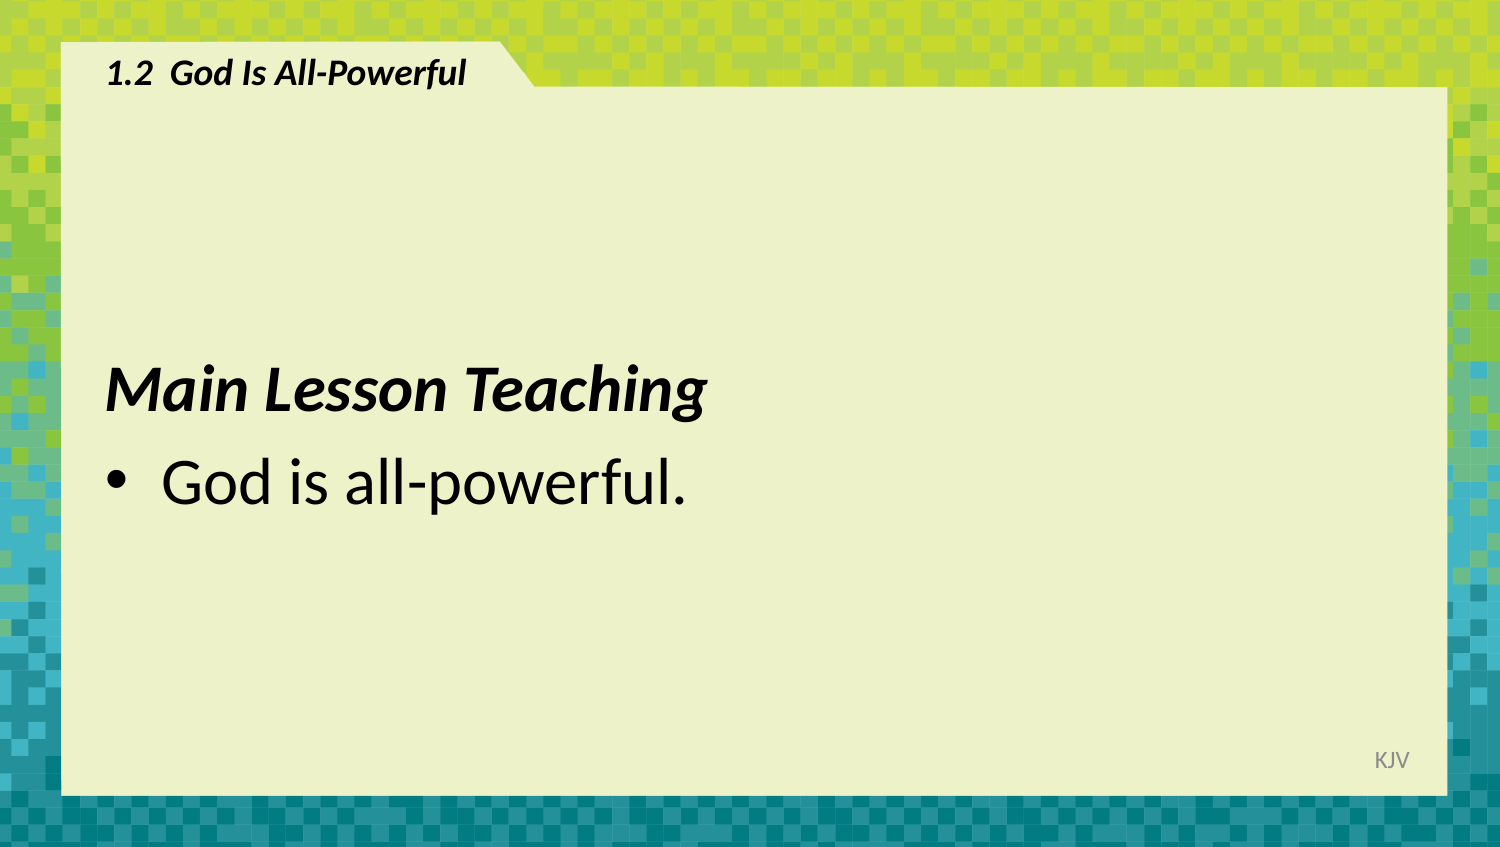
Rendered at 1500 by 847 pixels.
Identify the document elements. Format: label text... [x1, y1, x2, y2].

picture [0, 0, 1500, 847]
title 1.2 God Is All-Powerful [89, 33, 1420, 108]
footer KJV [950, 736, 1425, 782]
list Main Lesson Teaching God is all-powerful. [89, 141, 1403, 722]
